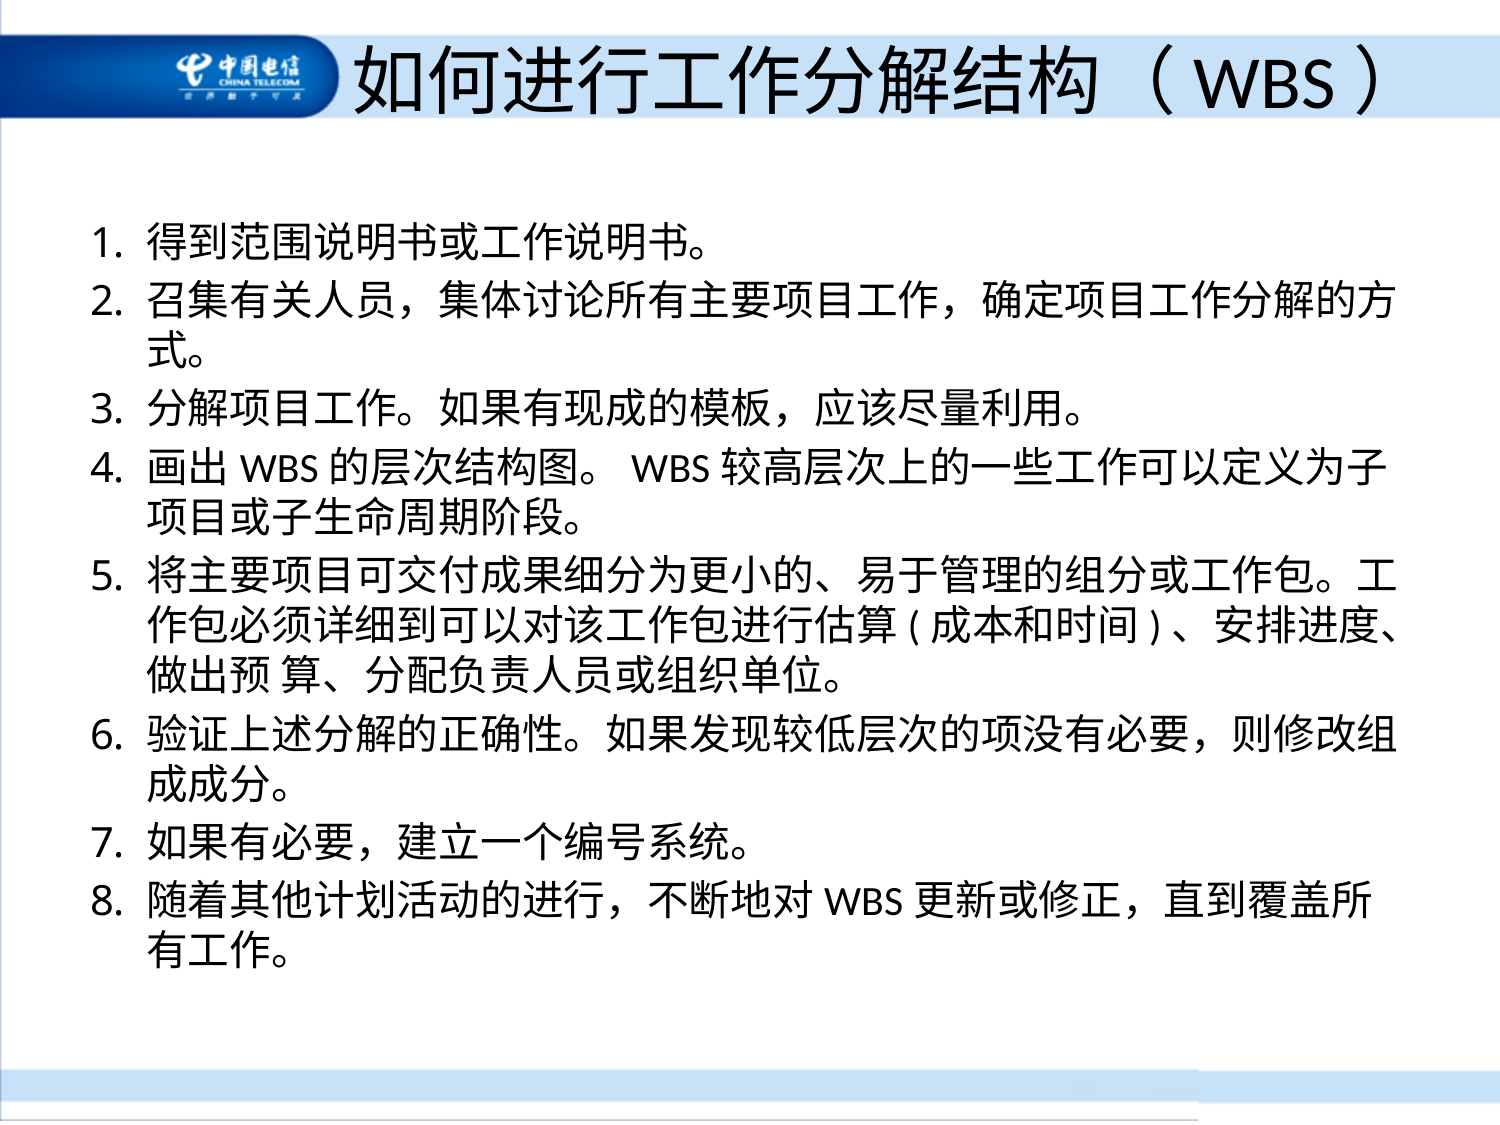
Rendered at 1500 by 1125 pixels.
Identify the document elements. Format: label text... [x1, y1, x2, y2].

list 得到范围说明书或工作说明书。 召集有关人员，集体讨论所有主要项目工作，确定项目工作分解的方式。 分解项目工作。如果有现成的模板，应该尽量利用。 画出WBS的层次结构图。WBS较高层次上的一些工作可以定义为子项目或子生命周期阶段。 将主要项目可交付成果细分为更小的、易于管理的组分或工作包。工作包必须详细到可以对该工作包进行估算(成本和时间)、安排进度、做出预 算、分配负责人员或组织单位。 验证上述分解的正确性。如果发现较低层次的项没有必要，则修改组成成分。 如果有必要，建立一个编号系统。 随着其他计划活动的进行，不断地对WBS更新或修正，直到覆盖所有工作。 [74, 207, 1426, 951]
picture [0, 0, 1500, 1121]
title 如何进行工作分解结构（WBS） [214, 0, 1500, 173]
